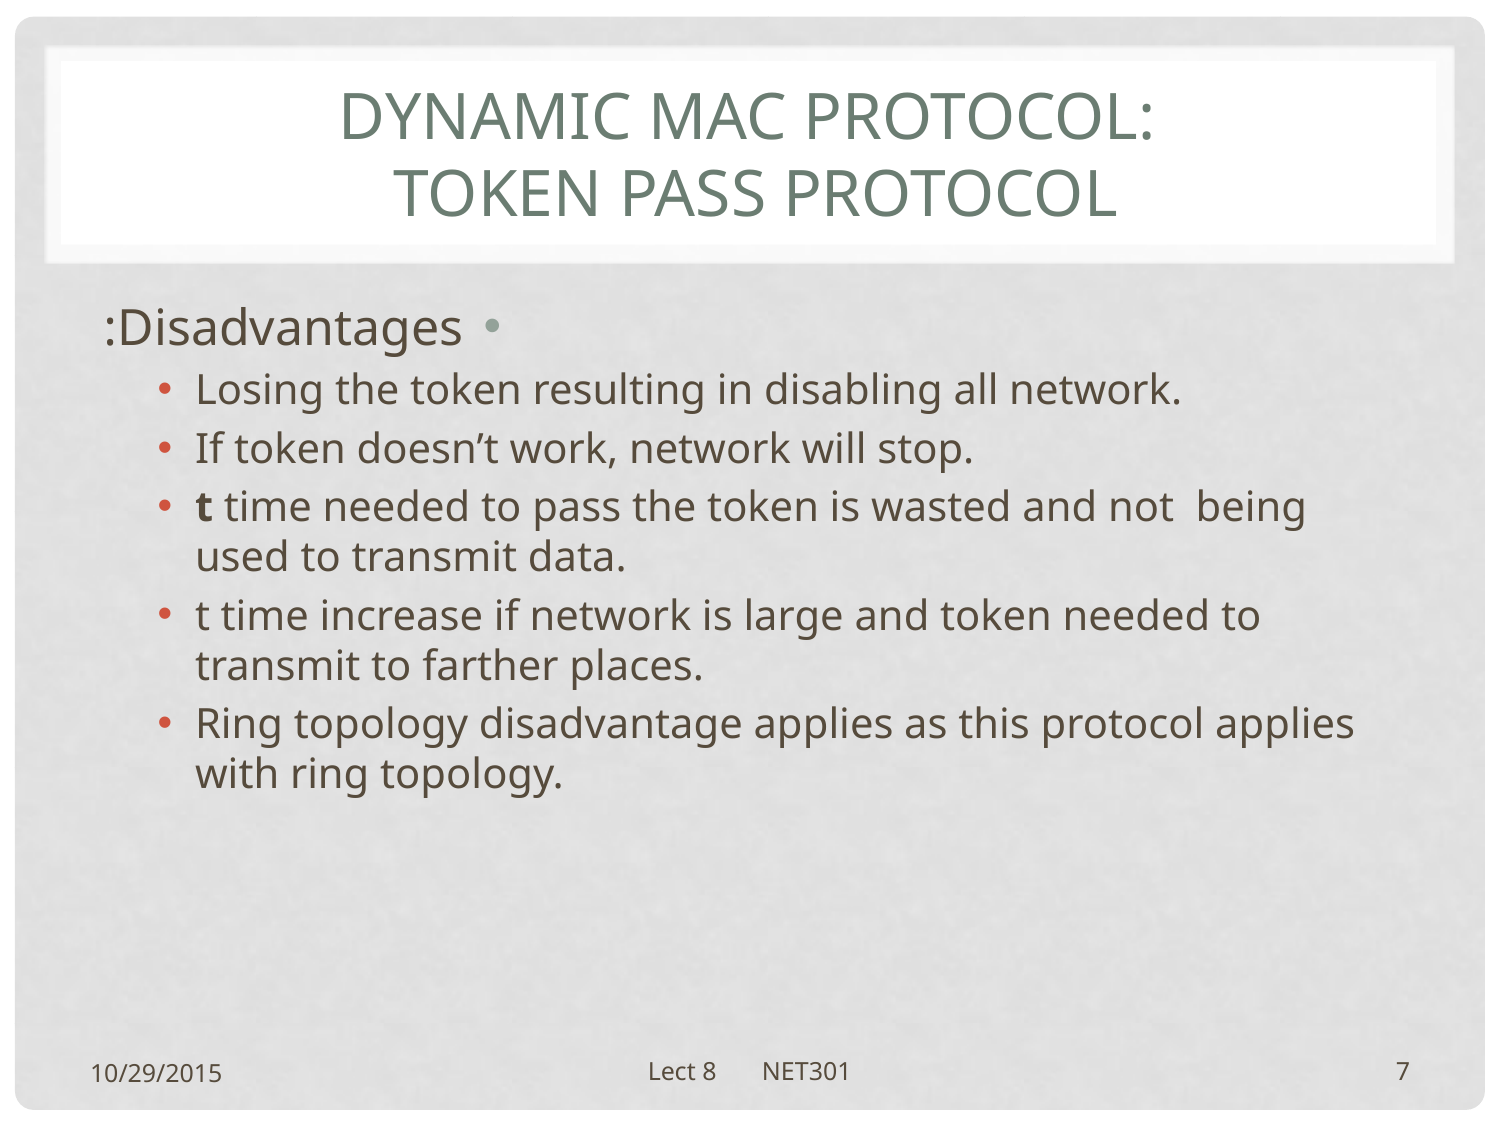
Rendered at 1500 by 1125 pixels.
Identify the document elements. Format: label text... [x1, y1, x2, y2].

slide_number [75, 1042, 425, 1103]
footer Lect 8 NET301 [512, 1042, 988, 1103]
slide_number 7 [1074, 1042, 1425, 1103]
list Disadvantages: Losing the token resulting in disabling all network. If token doesn’t work, network will stop. t time needed to pass the token is wasted and not being used to transmit data. t time increase if network is large and token needed to transmit to farther places. Ring topology disadvantage applies as this protocol applies with ring topology. [75, 287, 1425, 1005]
title Dynamic mac protocol: Token pass protocol [69, 66, 1425, 238]
